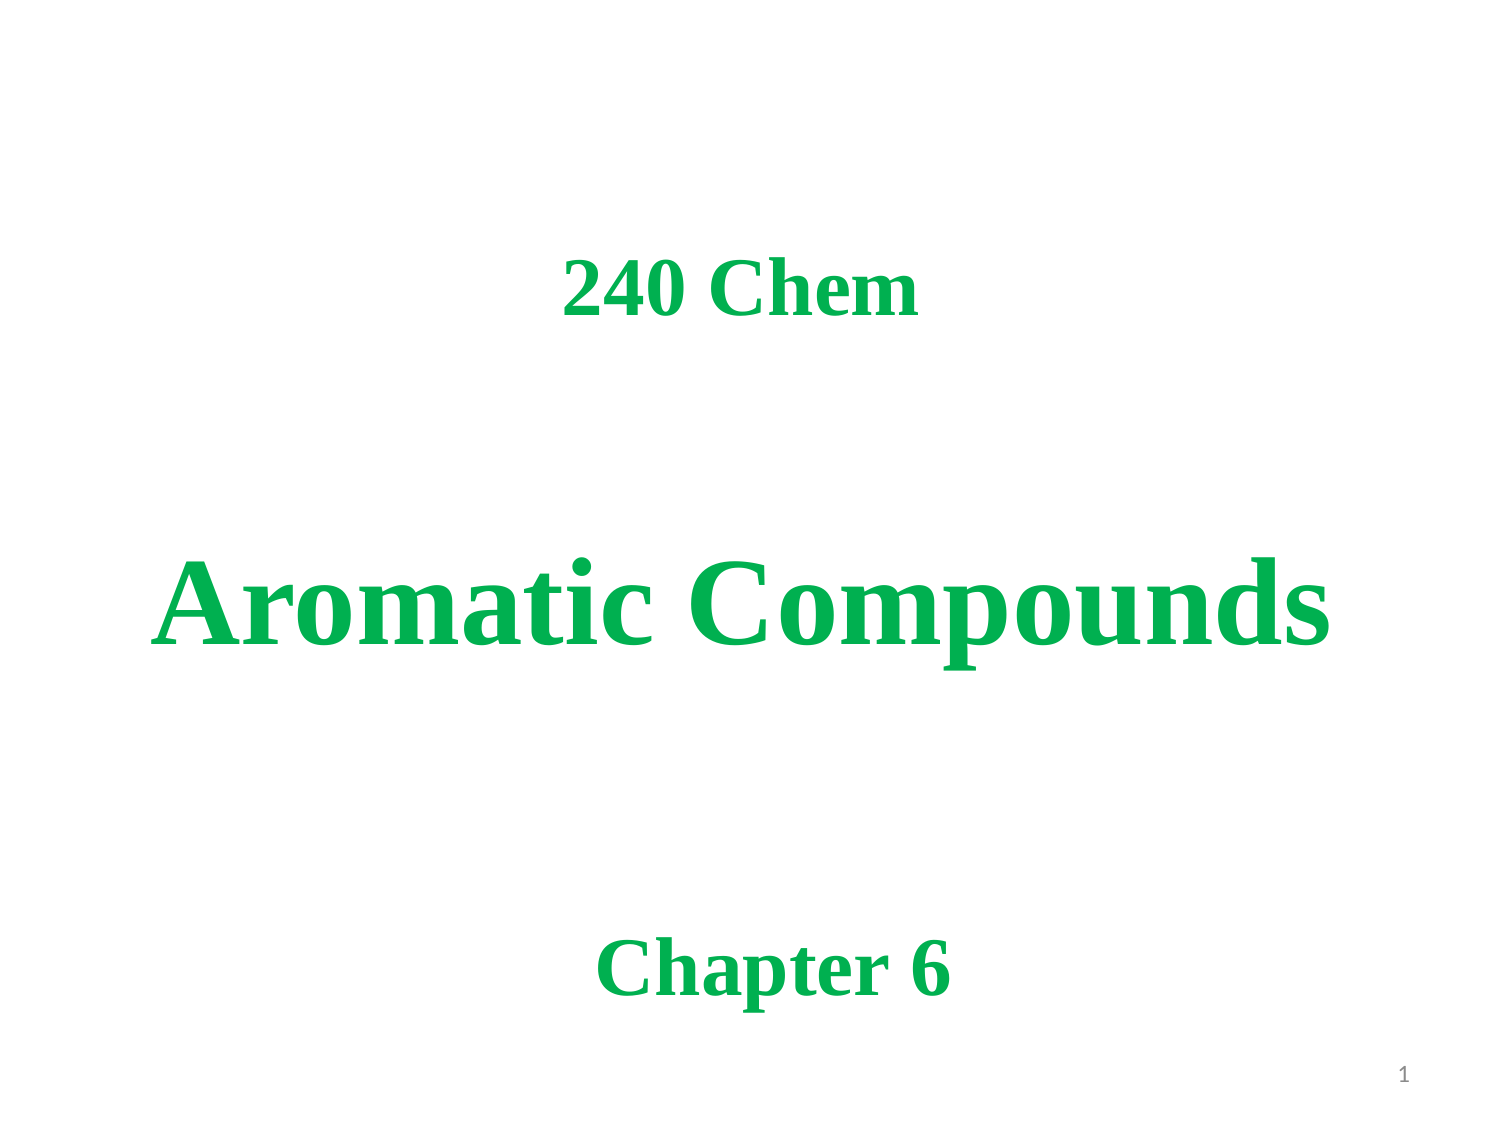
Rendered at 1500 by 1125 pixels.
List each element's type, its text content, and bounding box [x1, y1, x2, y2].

text_box Aromatic Compounds [135, 512, 1348, 678]
slide_number 1 [1074, 1042, 1425, 1103]
text_box 240 Chem [547, 224, 936, 340]
text_box Chapter 6 [580, 905, 967, 1020]
